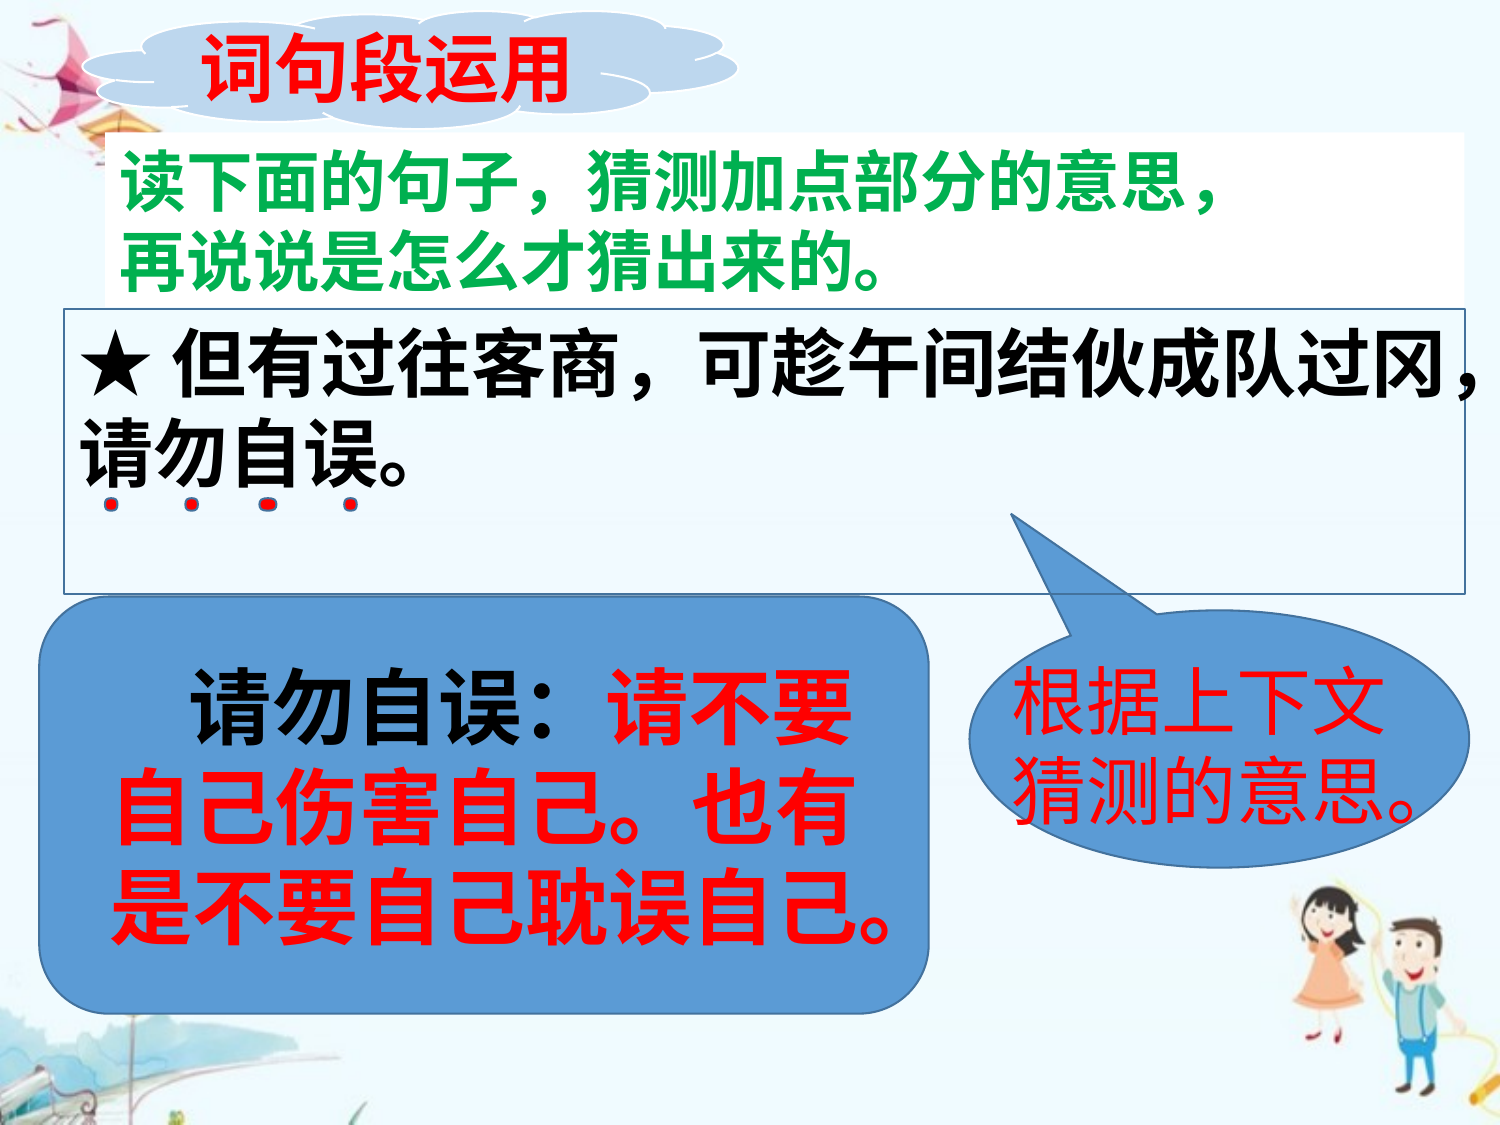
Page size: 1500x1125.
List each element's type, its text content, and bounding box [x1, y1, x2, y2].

text_box 根据上下文猜测的意思。 [996, 646, 1465, 842]
text_box 词句段运用 [82, 11, 739, 130]
text_box [103, 497, 119, 512]
text_box 读下面的句子，猜测加点部分的意思， 再说说是怎么才猜出来的。 [105, 132, 1465, 308]
text_box [184, 497, 199, 512]
text_box [1465, 712, 1471, 766]
text_box [968, 679, 996, 799]
text_box [343, 497, 358, 512]
picture [0, 0, 1500, 1125]
text_box ★但有过往客商，可趁午间结伙成队过冈，请勿自误。 [63, 308, 1465, 594]
text_box [258, 497, 278, 512]
text_box [1044, 594, 1395, 646]
text_box 请勿自误：请不要自己伤害自己。也有是不要自己耽误自己。 [38, 595, 930, 1015]
text_box [1066, 842, 1372, 869]
